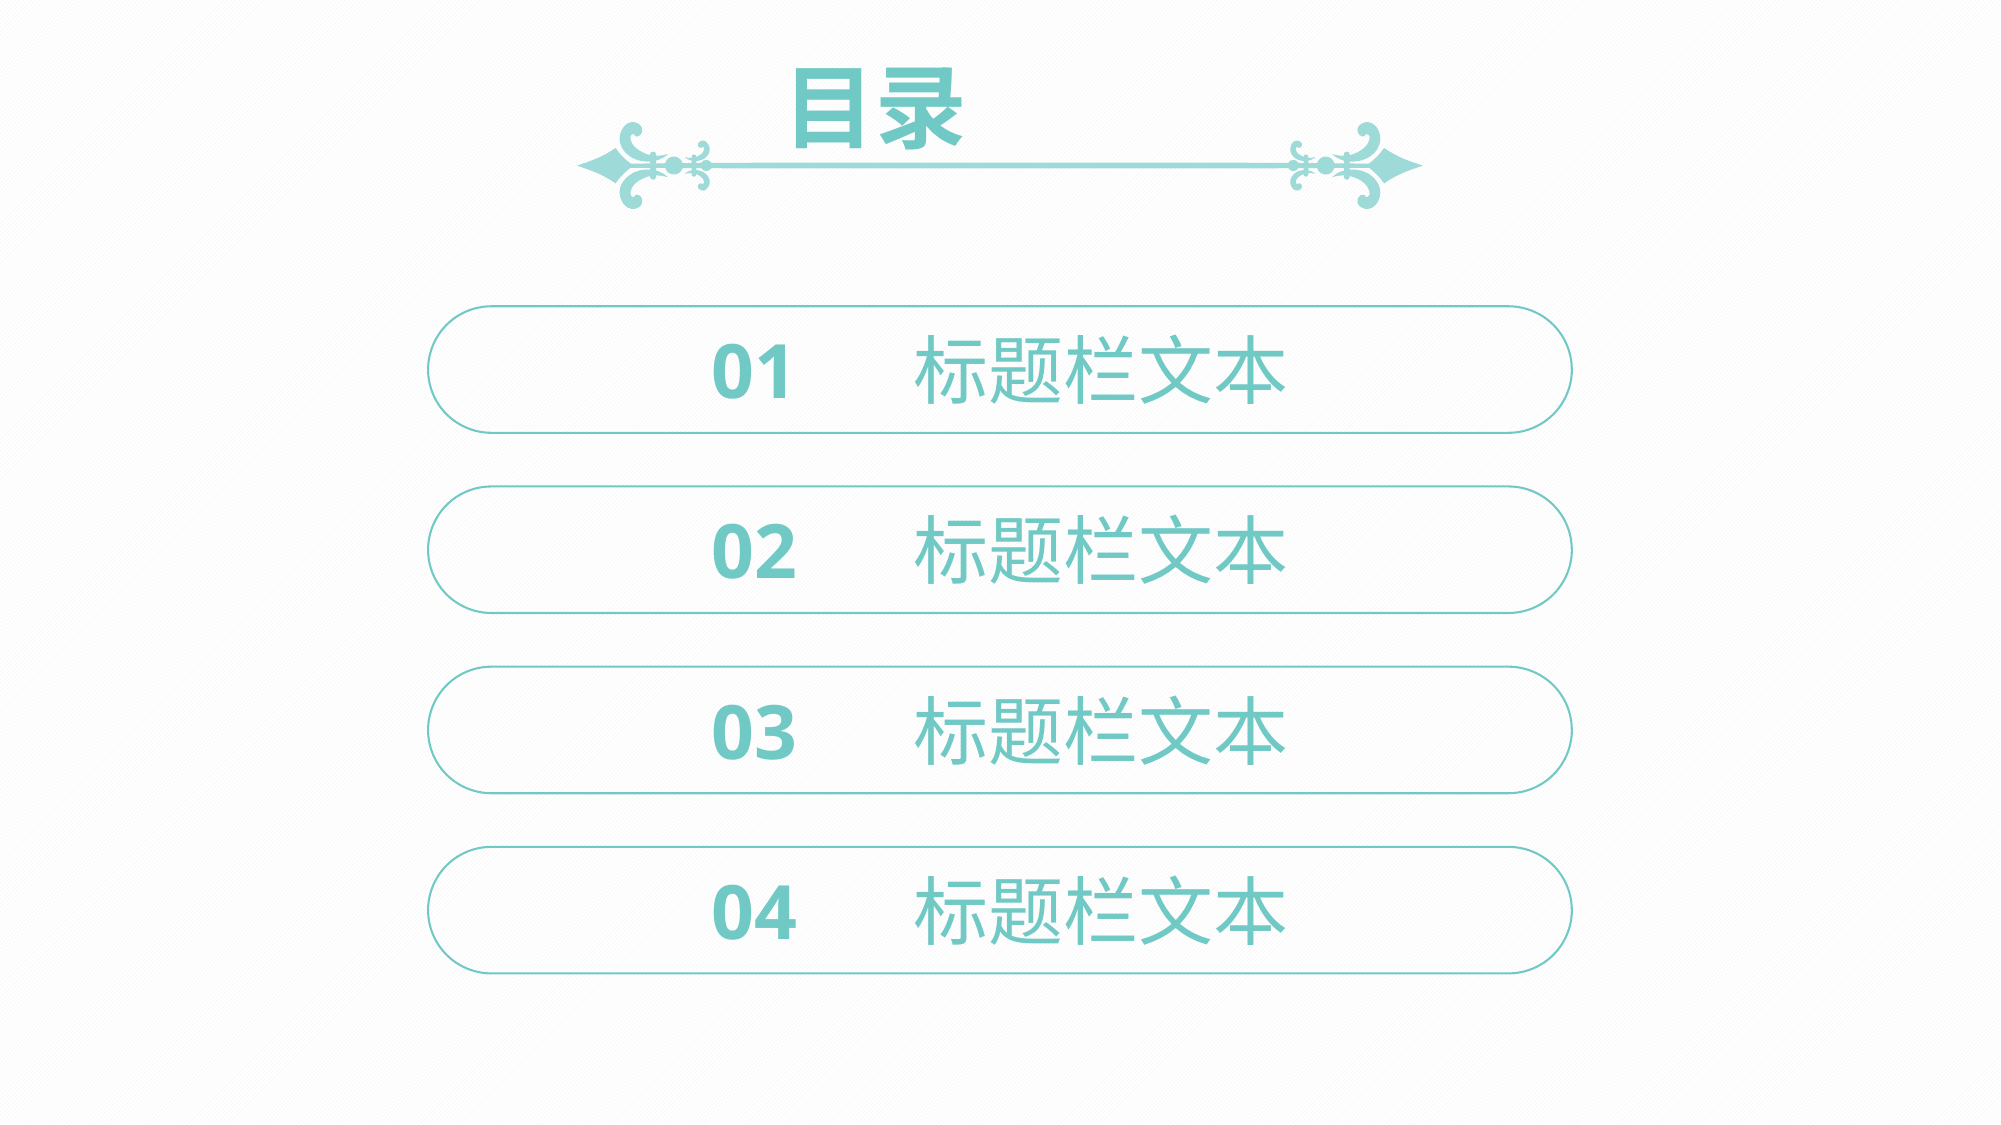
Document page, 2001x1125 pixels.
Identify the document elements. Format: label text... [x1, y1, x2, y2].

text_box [428, 486, 1572, 613]
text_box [428, 666, 1572, 794]
text_box 目录 [769, 42, 1231, 119]
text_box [576, 119, 1423, 212]
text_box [428, 306, 1572, 433]
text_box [428, 846, 1572, 974]
